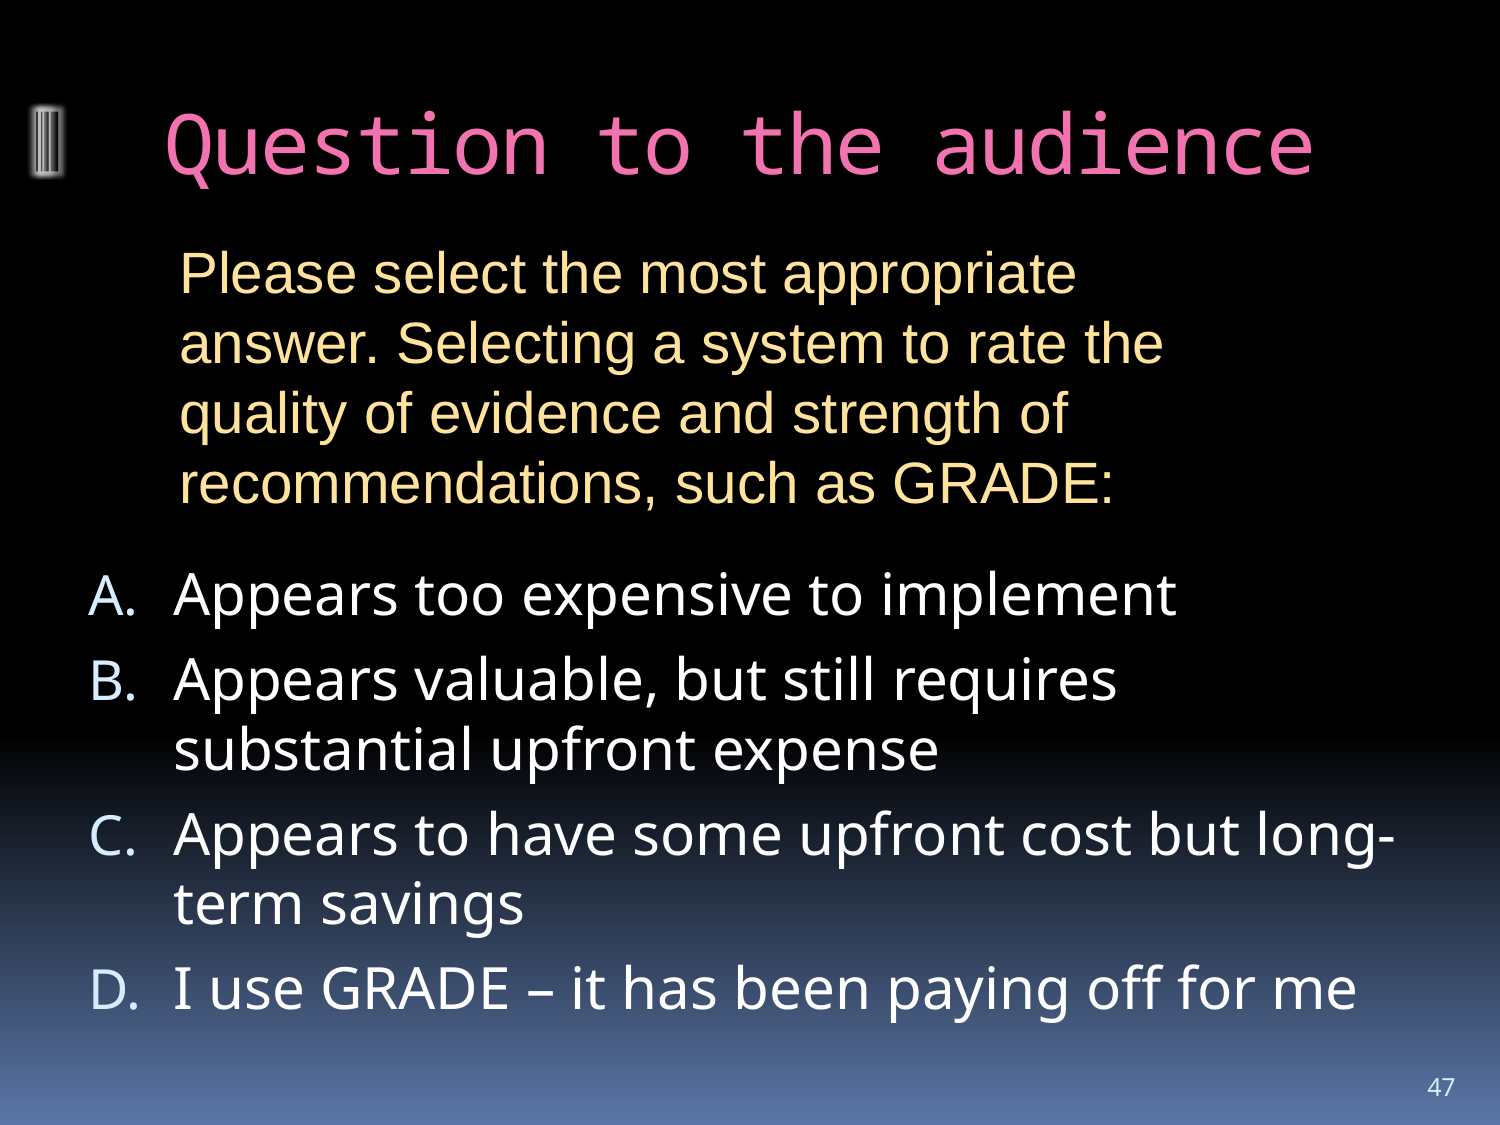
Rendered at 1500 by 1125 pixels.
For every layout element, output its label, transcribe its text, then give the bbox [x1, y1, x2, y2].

text_box Please select the most appropriate answer. Selecting a system to rate the quality of evidence and strength of recommendations, such as GRADE: [164, 228, 1288, 523]
list Appears too expensive to implement Appears valuable, but still requires substantial upfront expense Appears to have some upfront cost but long-term savings I use GRADE – it has been paying off for me [62, 549, 1426, 1043]
slide_number 47 [1412, 1052, 1488, 1113]
title Question to the audience [150, 84, 1425, 235]
